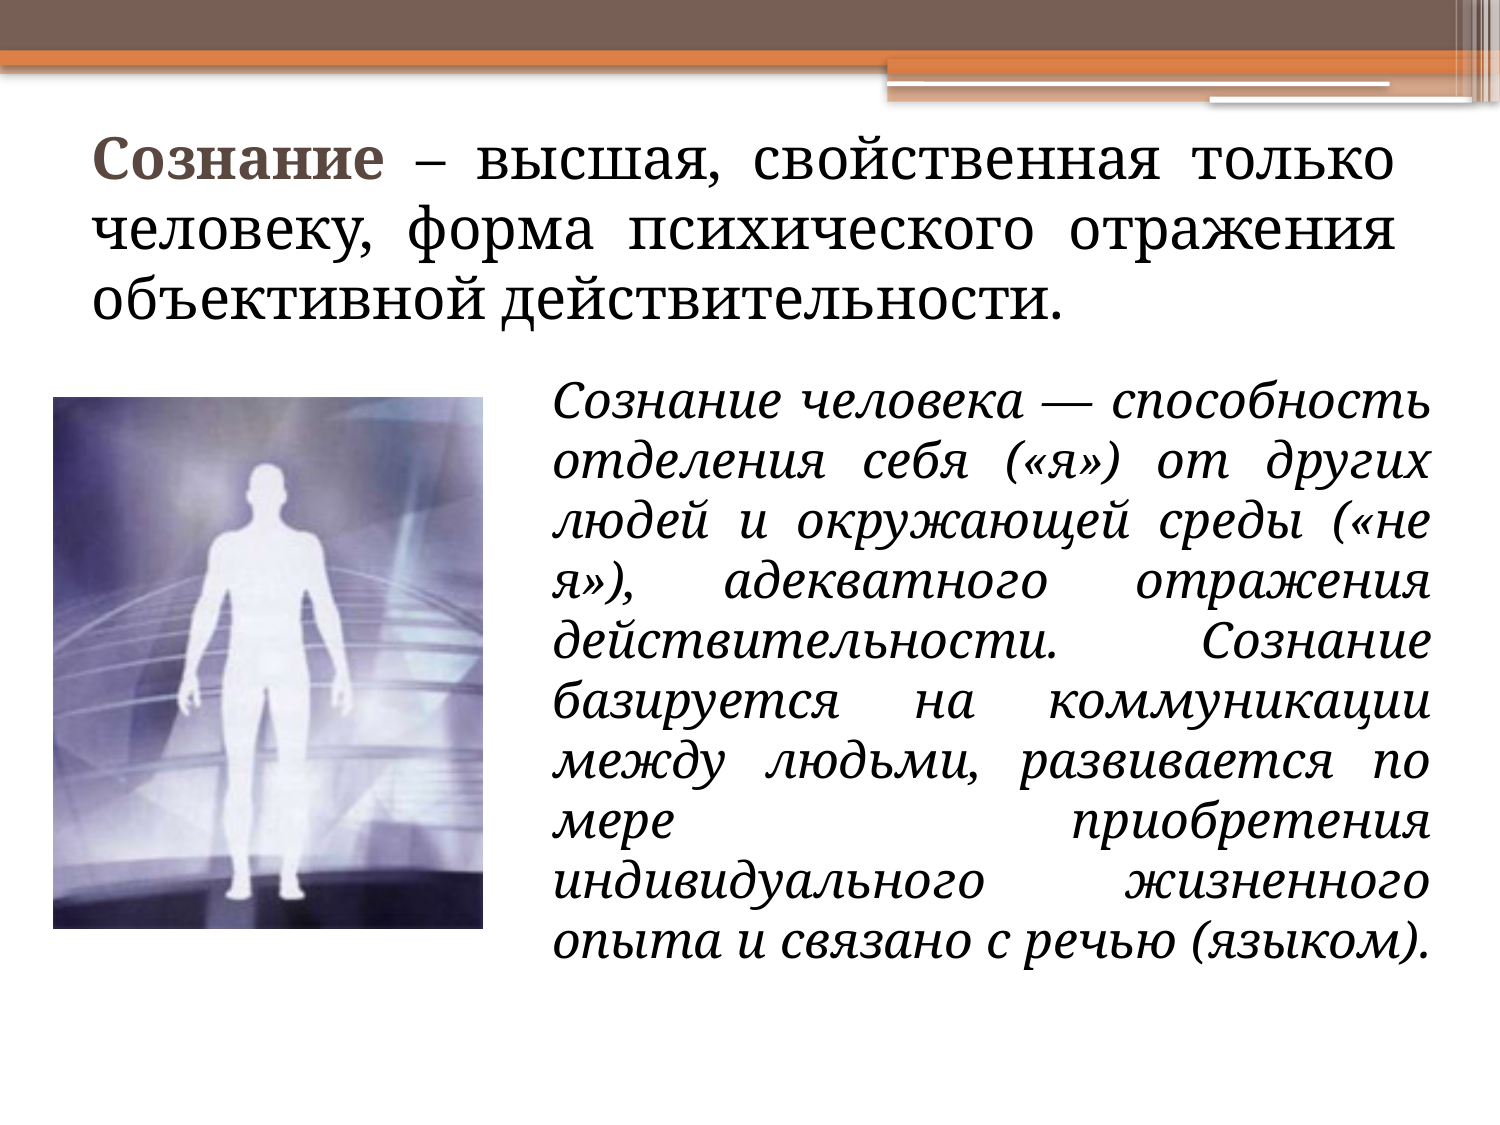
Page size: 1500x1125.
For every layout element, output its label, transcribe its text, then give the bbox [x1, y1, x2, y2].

text_box Сознание – высшая, свойственная только человеку, форма психического отражения объективной действительности. [76, 113, 1412, 339]
picture [52, 396, 483, 929]
text_box Сознание человека — способность отделения себя («я») от других людей и окружающей среды («не я»), адекватного отражения действительности. Сознание базируется на коммуникации между людьми, развивается по мере приобретения индивидуального жизненного опыта и связано с речью (языком). [537, 361, 1447, 977]
